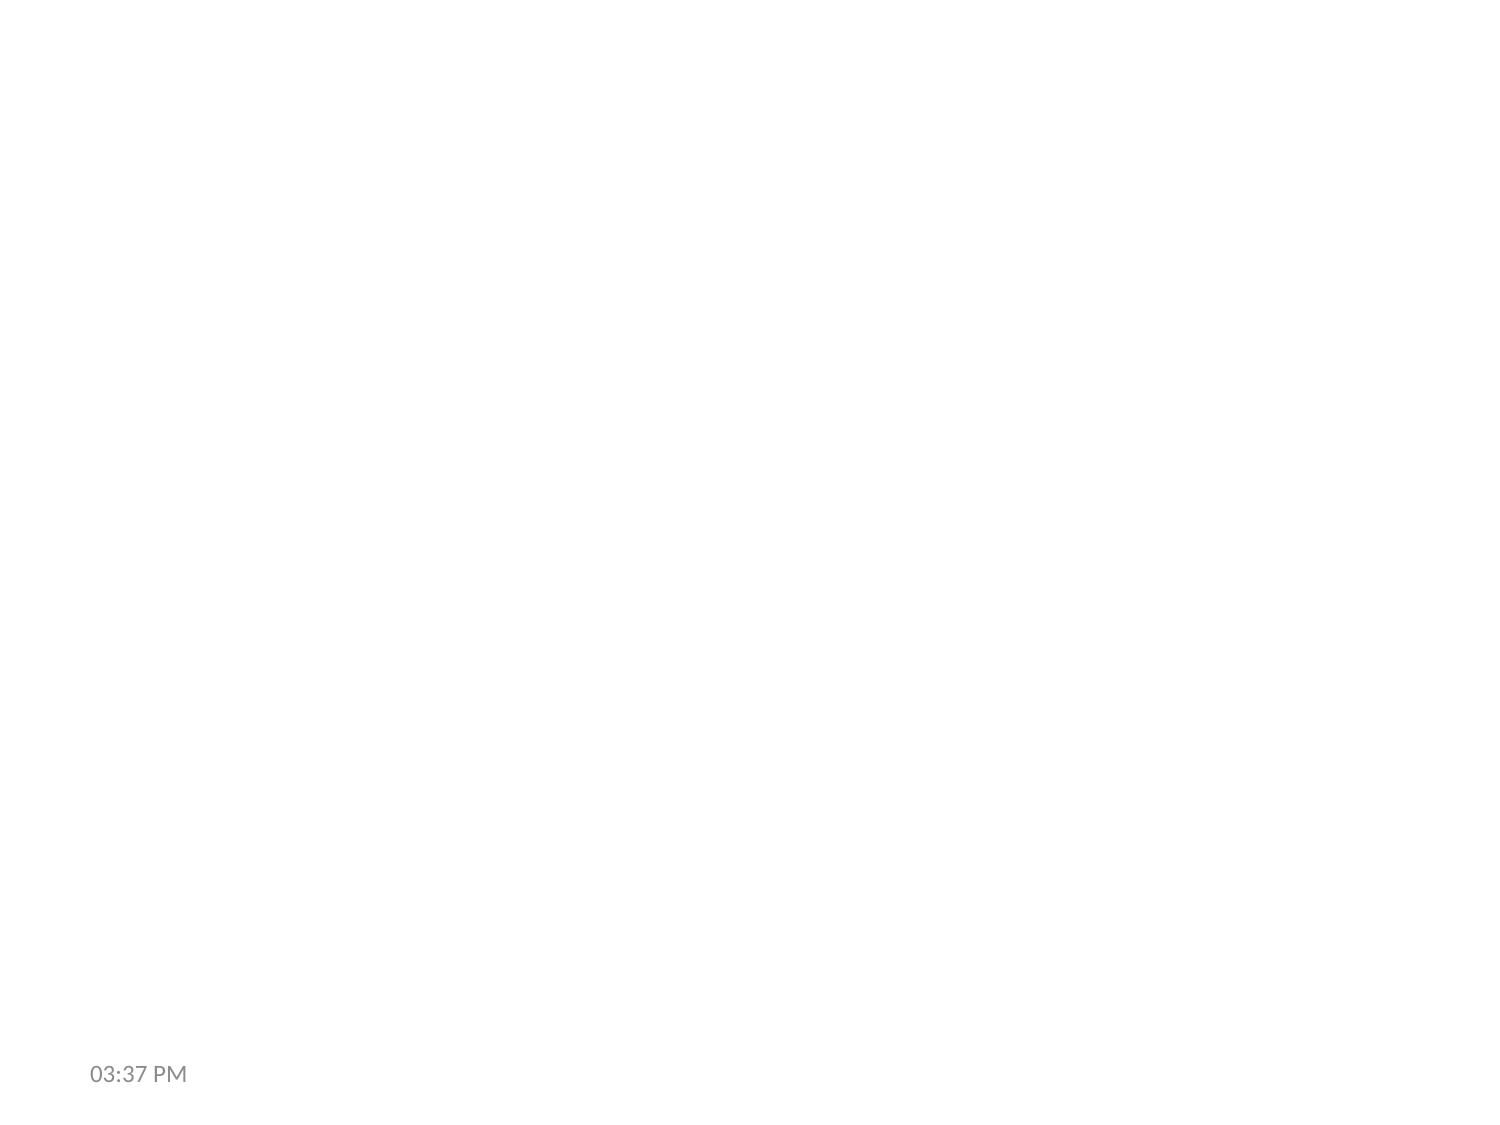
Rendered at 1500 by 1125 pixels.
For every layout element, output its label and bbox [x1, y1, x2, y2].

slide_number [75, 1042, 425, 1103]
